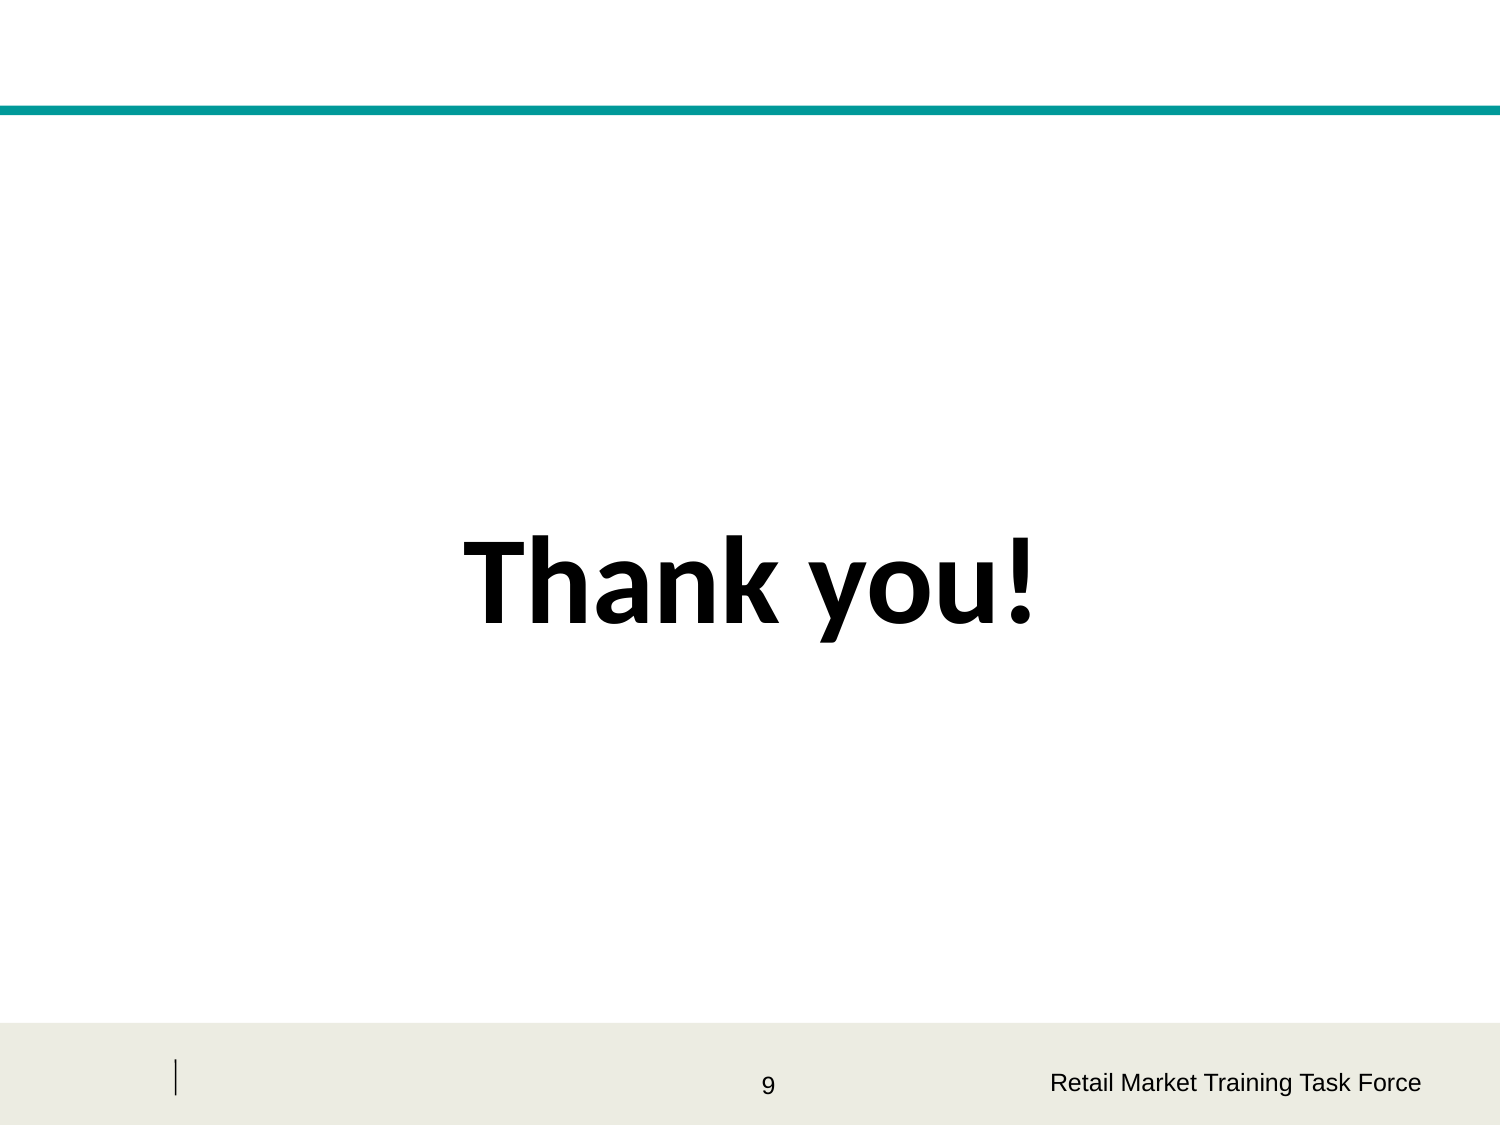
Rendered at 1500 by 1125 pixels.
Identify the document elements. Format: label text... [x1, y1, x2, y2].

footer Retail Market Training Task Force [1024, 1059, 1438, 1125]
text_box Thank you! [409, 491, 1097, 657]
